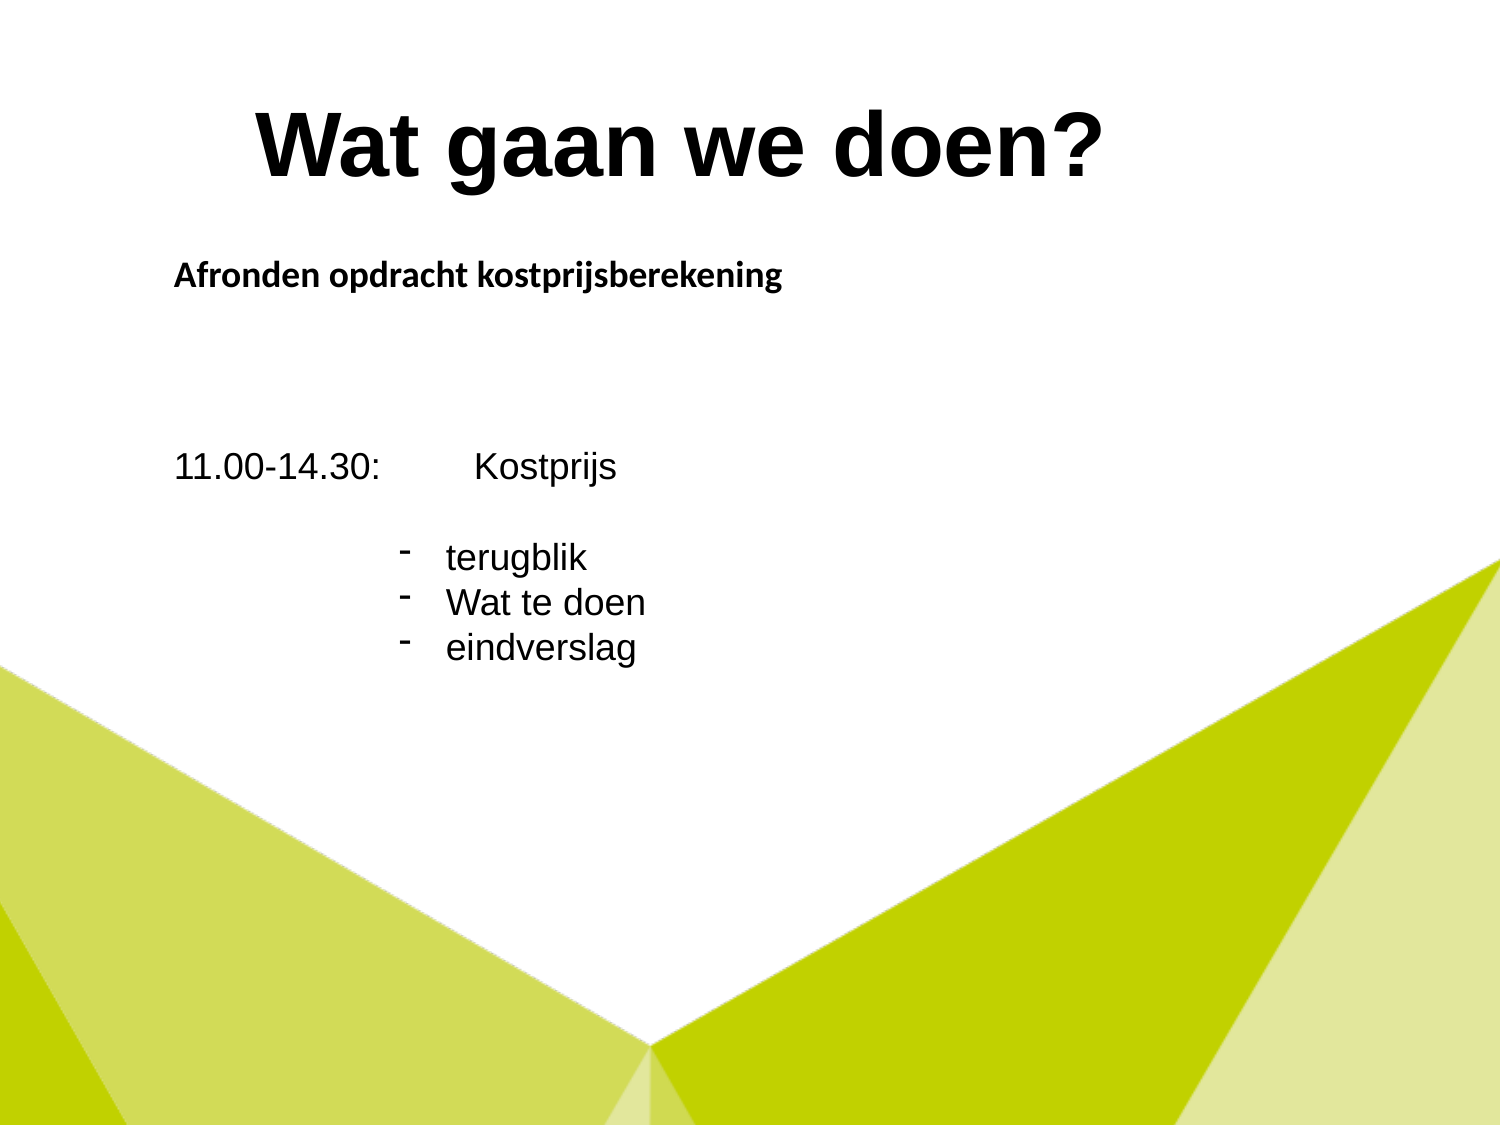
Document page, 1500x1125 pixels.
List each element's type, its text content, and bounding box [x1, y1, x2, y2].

text_box 11.00-14.30: Kostprijs terugblik Wat te doen eindverslag [159, 435, 1316, 483]
text_box Afronden opdracht kostprijsberekening [159, 242, 1316, 303]
picture [0, 485, 1500, 1125]
text_box Wat gaan we doen? [65, 77, 1297, 202]
